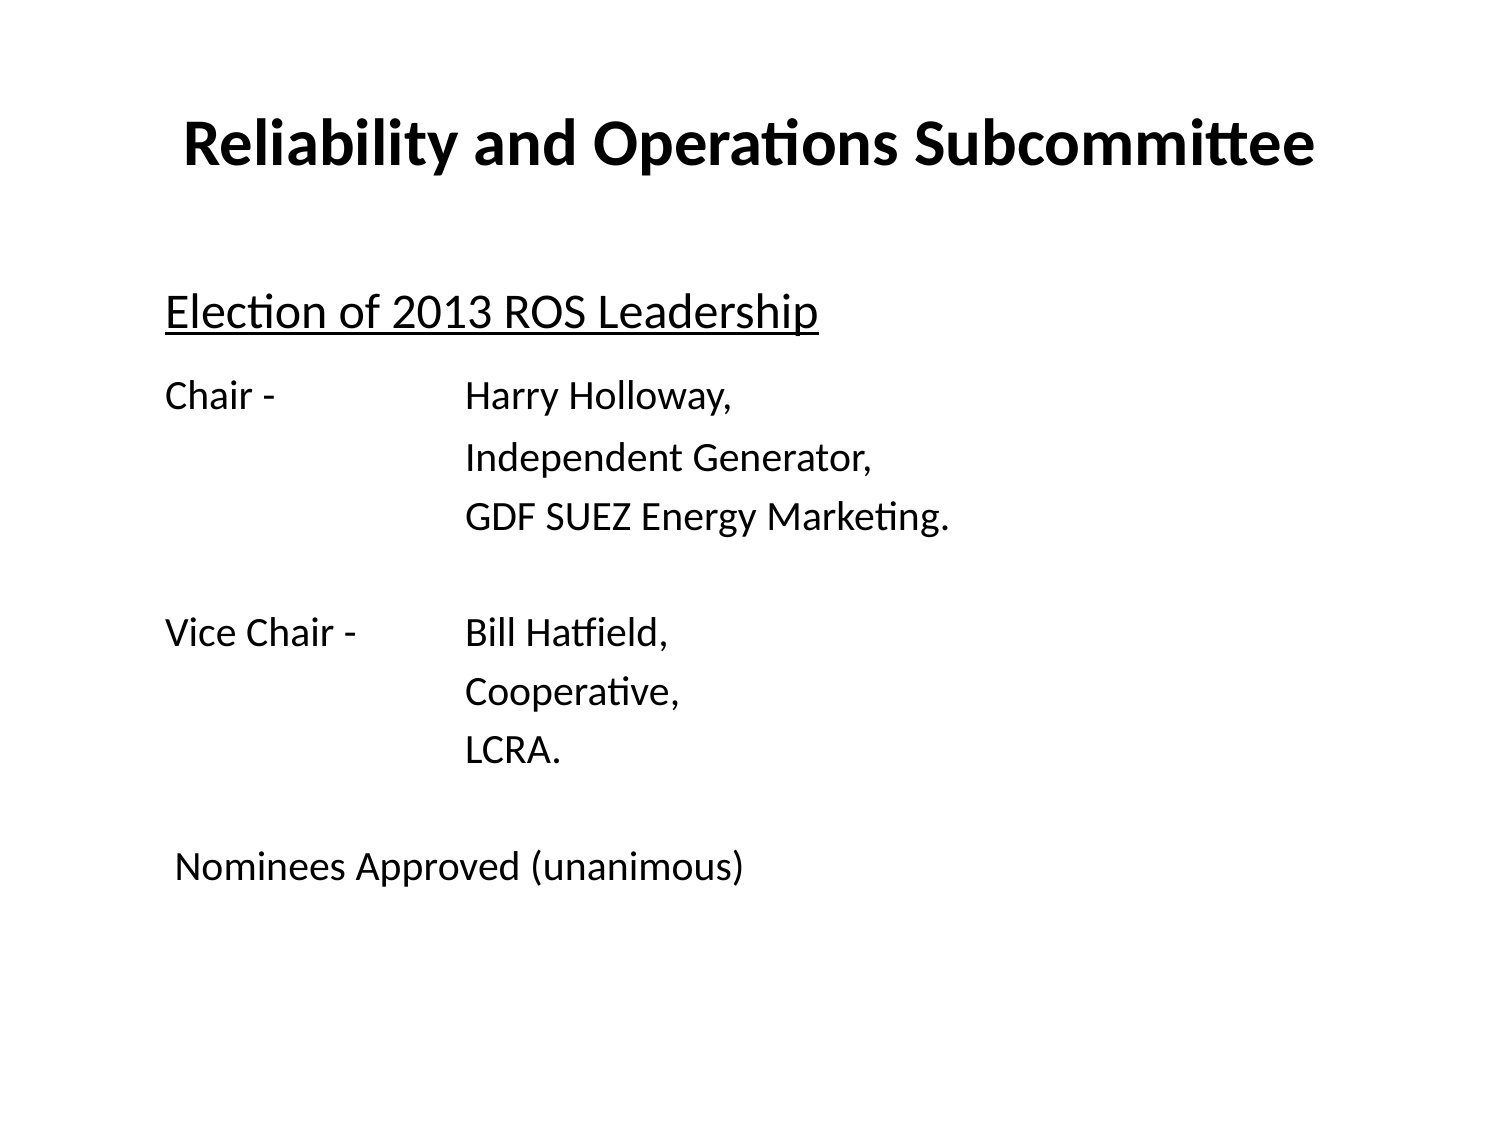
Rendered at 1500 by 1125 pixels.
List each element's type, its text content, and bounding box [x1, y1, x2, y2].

title Reliability and Operations Subcommittee [75, 45, 1425, 233]
list Election of 2013 ROS Leadership Chair - Harry Holloway, Independent Generator, GDF SUEZ Energy Marketing. Vice Chair - Bill Hatfield, Cooperative, LCRA. Nominees Approved (unanimous) [0, 262, 1500, 1125]
